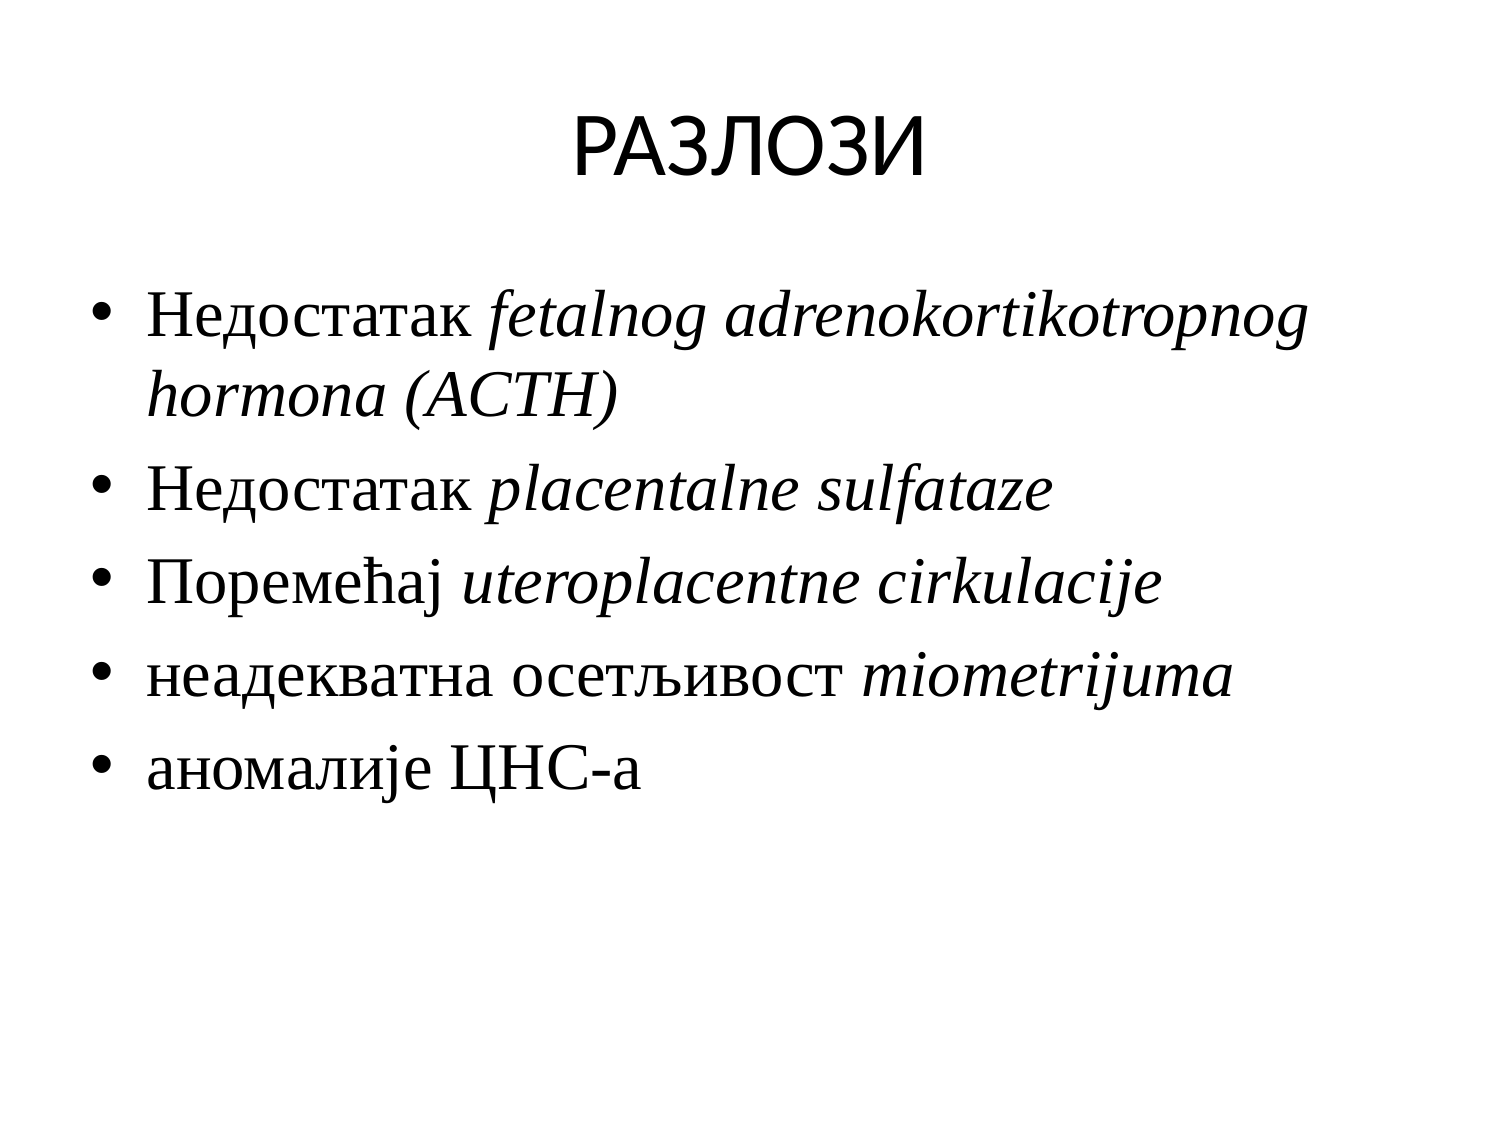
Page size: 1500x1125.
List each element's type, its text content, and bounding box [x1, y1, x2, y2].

title РАЗЛОЗИ [75, 45, 1425, 233]
list Недостатак fetalnog adrenokortikotropnog hormona (ACTH) Недостатак placentalne sulfataze Поремећај uteroplacentnе cirkulacijе неадeквaтнa осeтљивост miometrijuma аномaлије ЦНС-a [75, 262, 1425, 1005]
